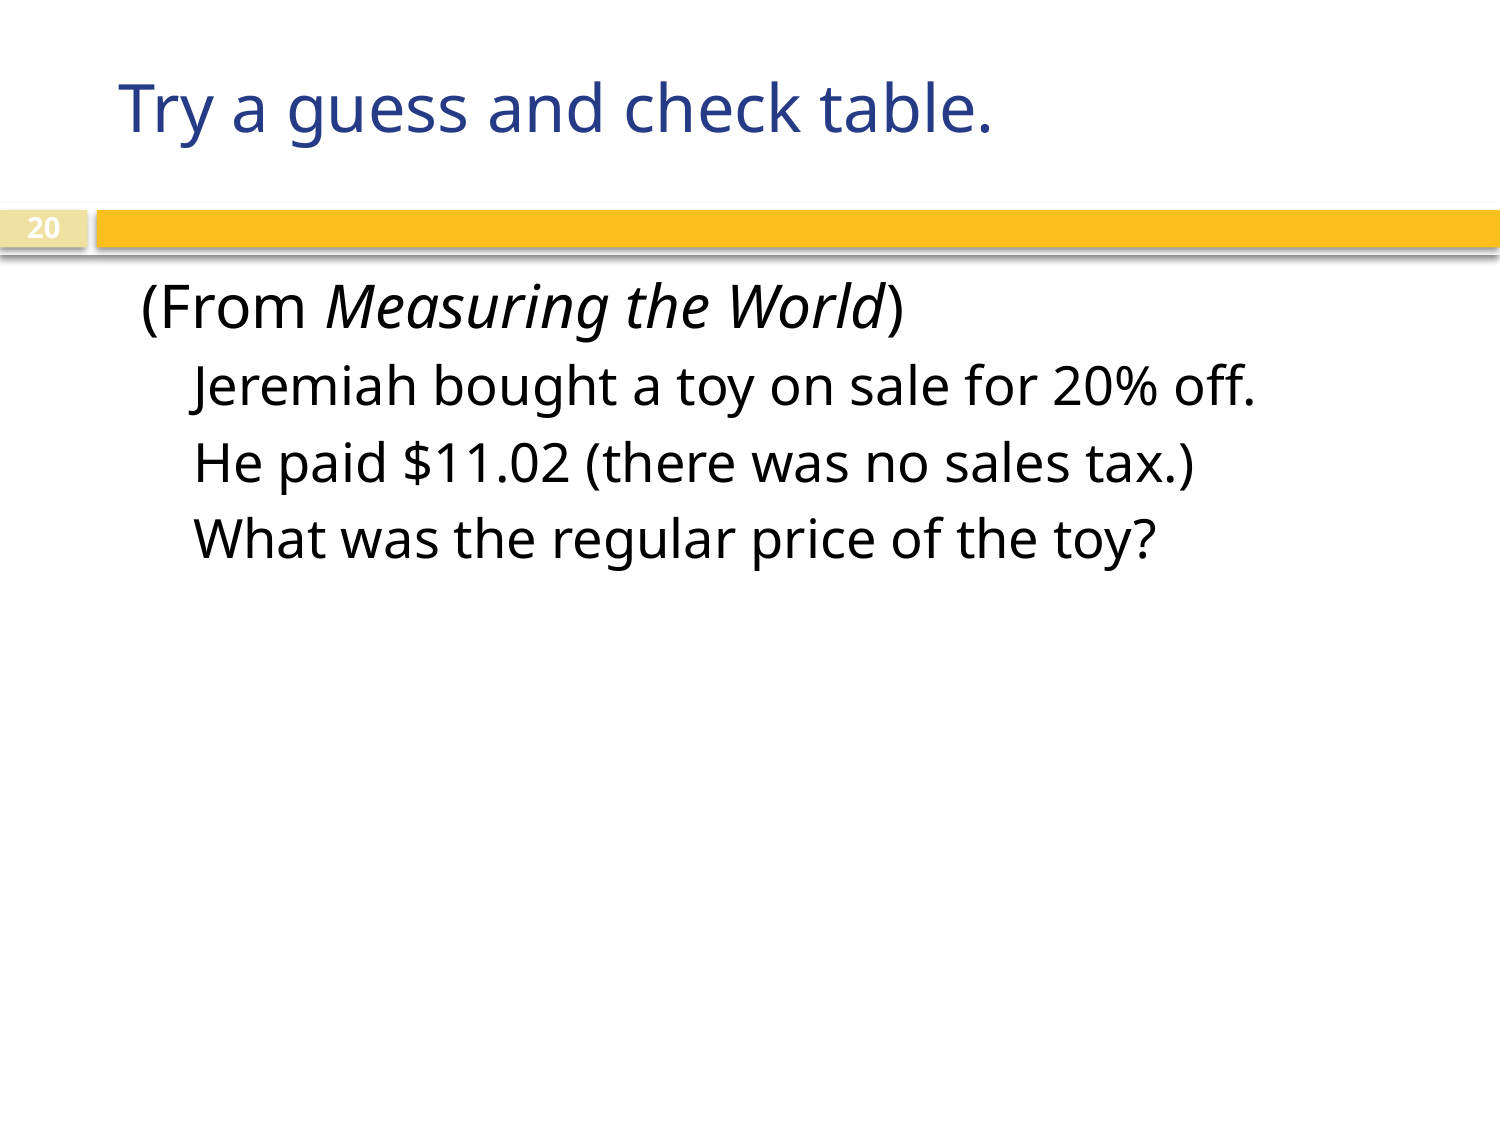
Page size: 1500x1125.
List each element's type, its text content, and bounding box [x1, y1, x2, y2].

list (From Measuring the World) Jeremiah bought a toy on sale for 20% off. He paid $11.02 (there was no sales tax.) What was the regular price of the toy? [100, 262, 1438, 1000]
title Try a guess and check table. [108, 43, 1462, 167]
slide_number 20 [0, 208, 88, 249]
